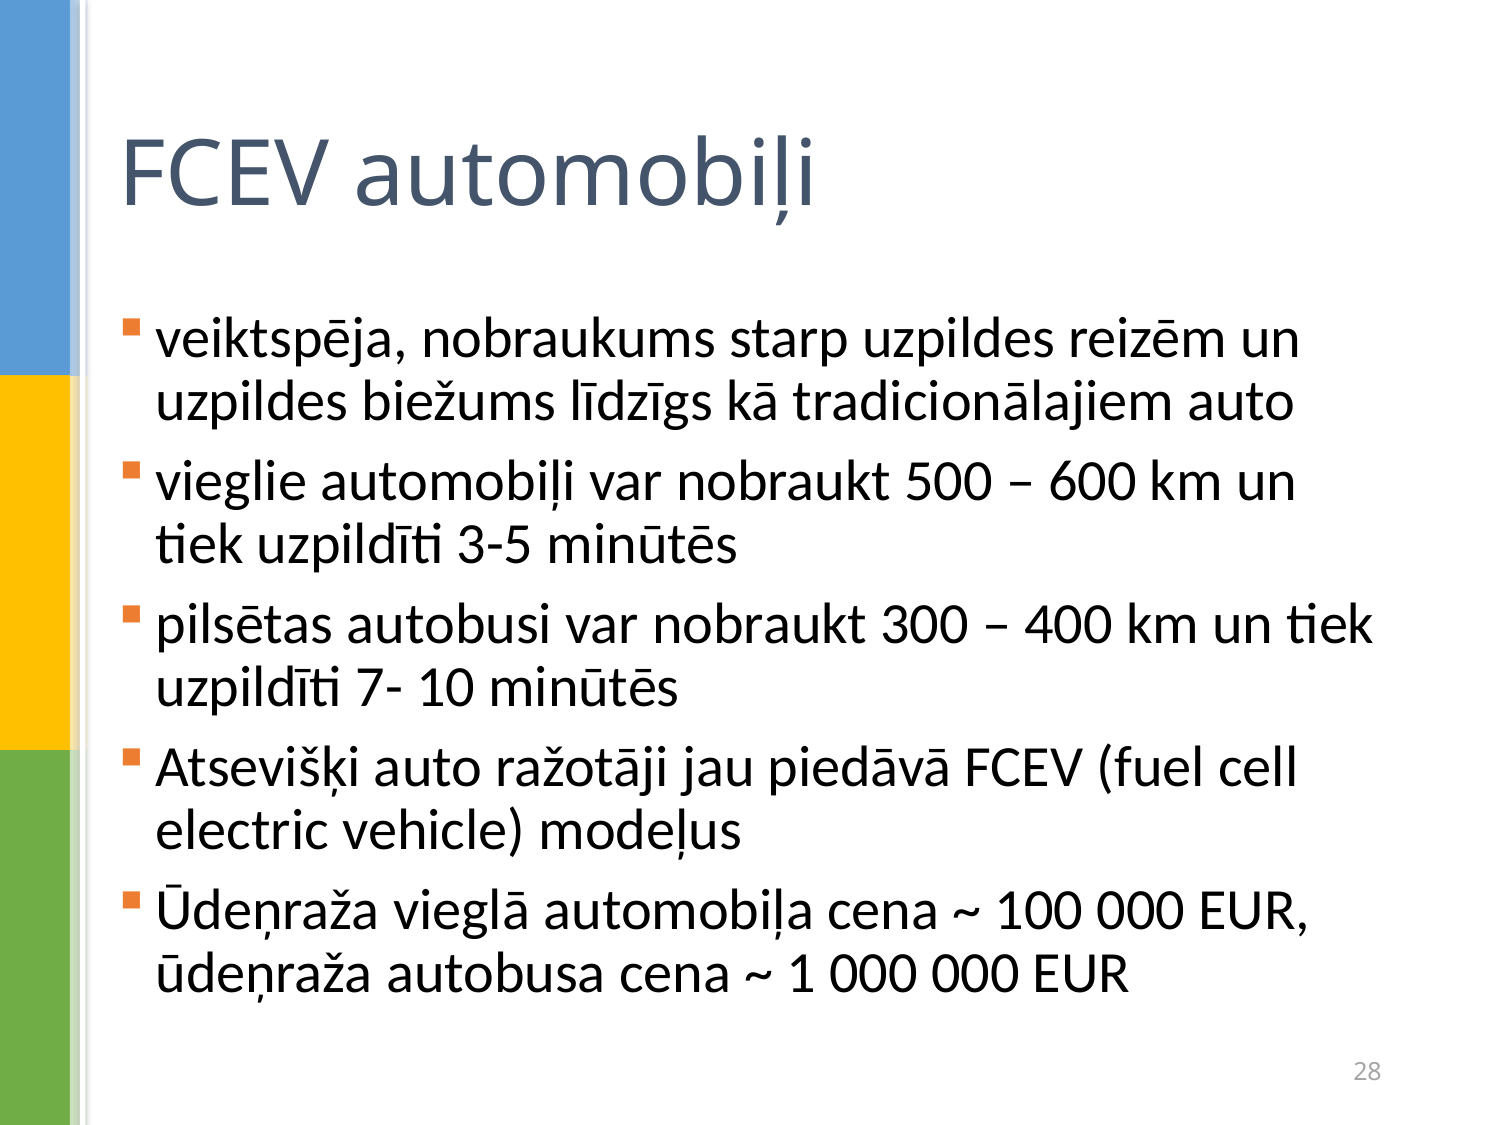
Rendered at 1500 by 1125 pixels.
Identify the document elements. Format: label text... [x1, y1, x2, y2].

title FCEV automobiļi [103, 59, 1397, 278]
list veiktspēja, nobraukums starp uzpildes reizēm un uzpildes biežums līdzīgs kā tradicionālajiem auto vieglie automobiļi var nobraukt 500 – 600 km un tiek uzpildīti 3-5 minūtēs pilsētas autobusi var nobraukt 300 – 400 km un tiek uzpildīti 7- 10 minūtēs Atsevišķi auto ražotāji jau piedāvā FCEV (fuel cell electric vehicle) modeļus Ūdeņraža vieglā automobiļa cena ~ 100 000 EUR, ūdeņraža autobusa cena ~ 1 000 000 EUR [103, 299, 1397, 1014]
slide_number 28 [993, 1042, 1397, 1103]
